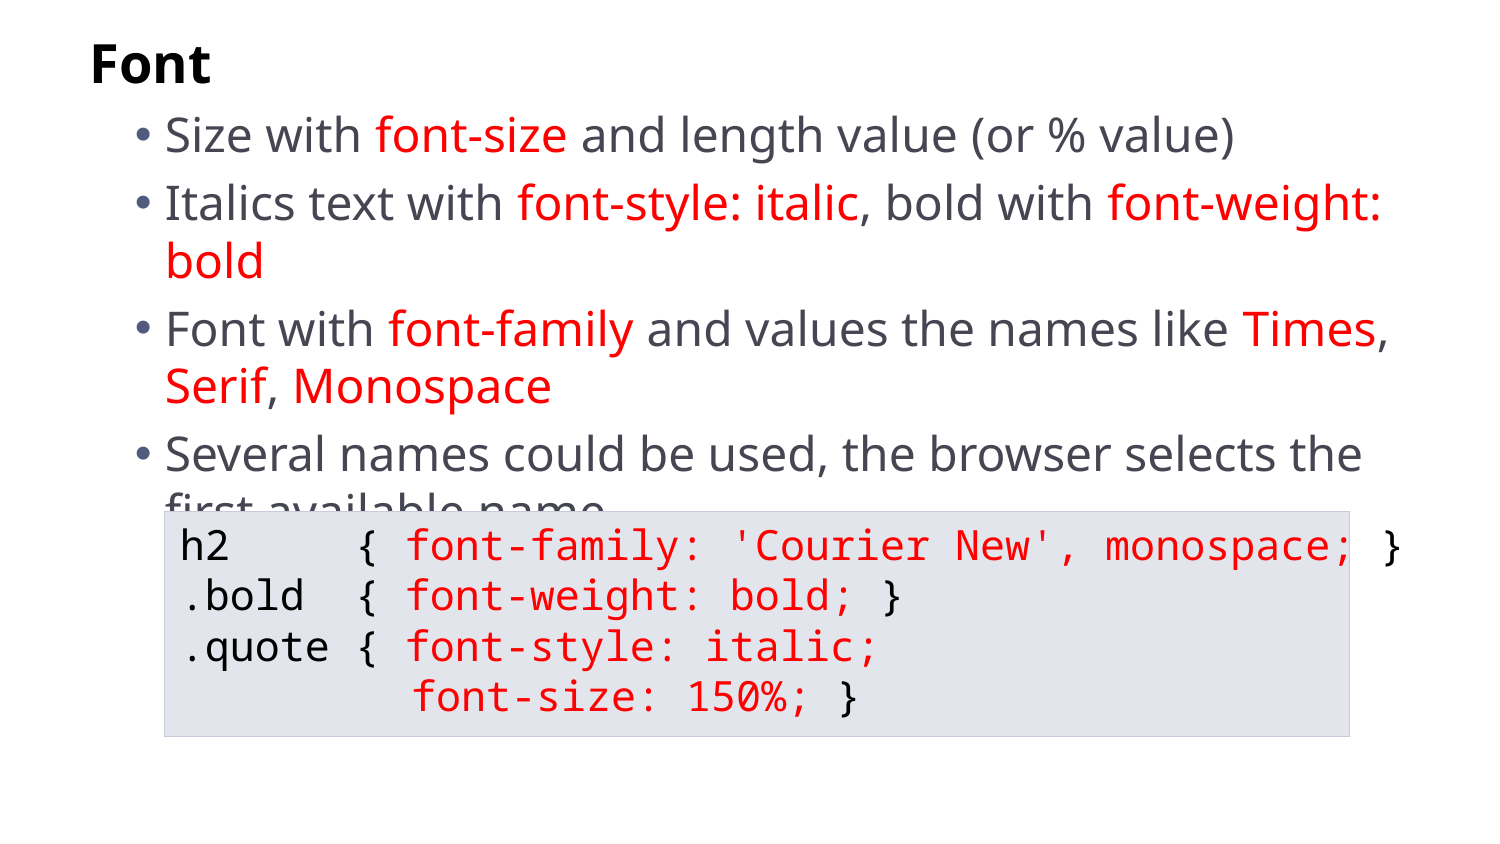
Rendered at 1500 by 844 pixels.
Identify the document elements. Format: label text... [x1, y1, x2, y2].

list Font Size with font-size and length value (or % value) Italics text with font-style: italic, bold with font-weight: bold Font with font-family and values the names like Times, Serif, Monospace Several names could be used, the browser selects the first available name [75, 21, 1475, 835]
text_box h2 { font-family: 'Courier New', monospace; } .bold { font-weight: bold; } .quote { font-style: italic; font-size: 150%; } [164, 511, 1350, 737]
